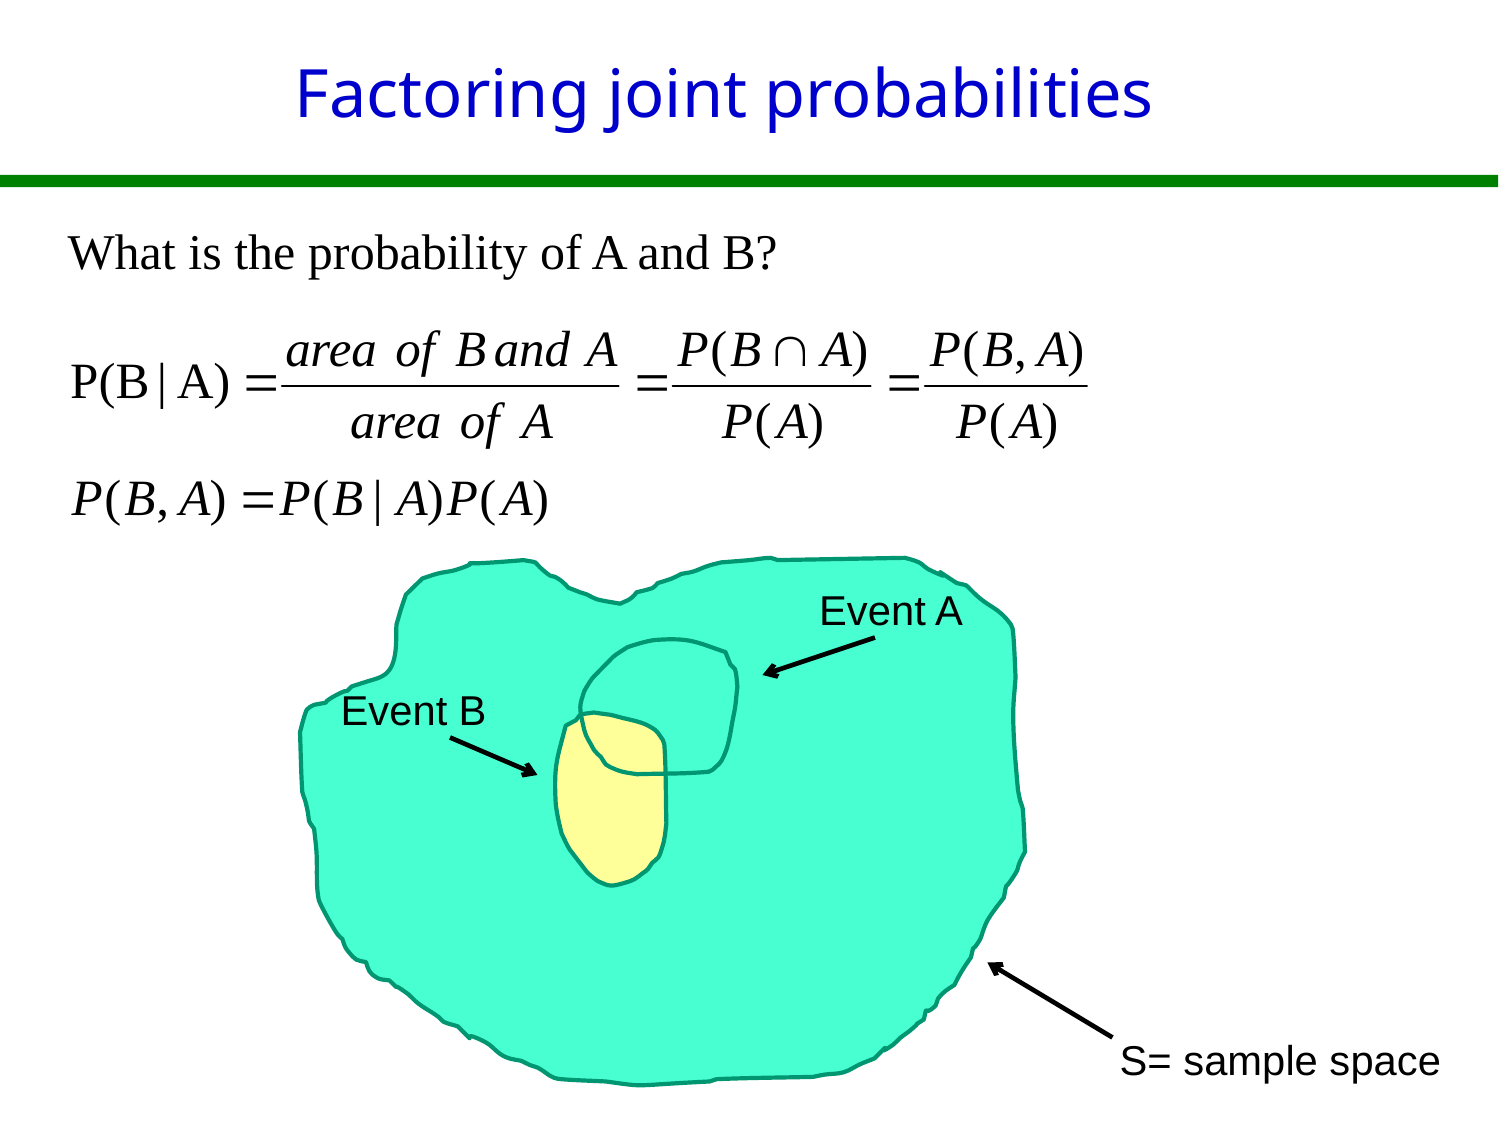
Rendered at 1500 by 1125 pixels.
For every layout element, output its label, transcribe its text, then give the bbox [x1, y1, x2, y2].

text_box S= sample space [1104, 1026, 1457, 1092]
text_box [62, 316, 1099, 538]
text_box Event A [804, 576, 978, 642]
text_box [987, 962, 1113, 1038]
text_box [553, 714, 669, 888]
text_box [449, 737, 538, 776]
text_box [762, 637, 876, 676]
text_box [578, 637, 740, 777]
text_box [297, 555, 1028, 1088]
text_box What is the probability of A and B? [52, 211, 794, 287]
title Factoring joint probabilities [49, 0, 1401, 138]
text_box Event B [325, 676, 502, 742]
